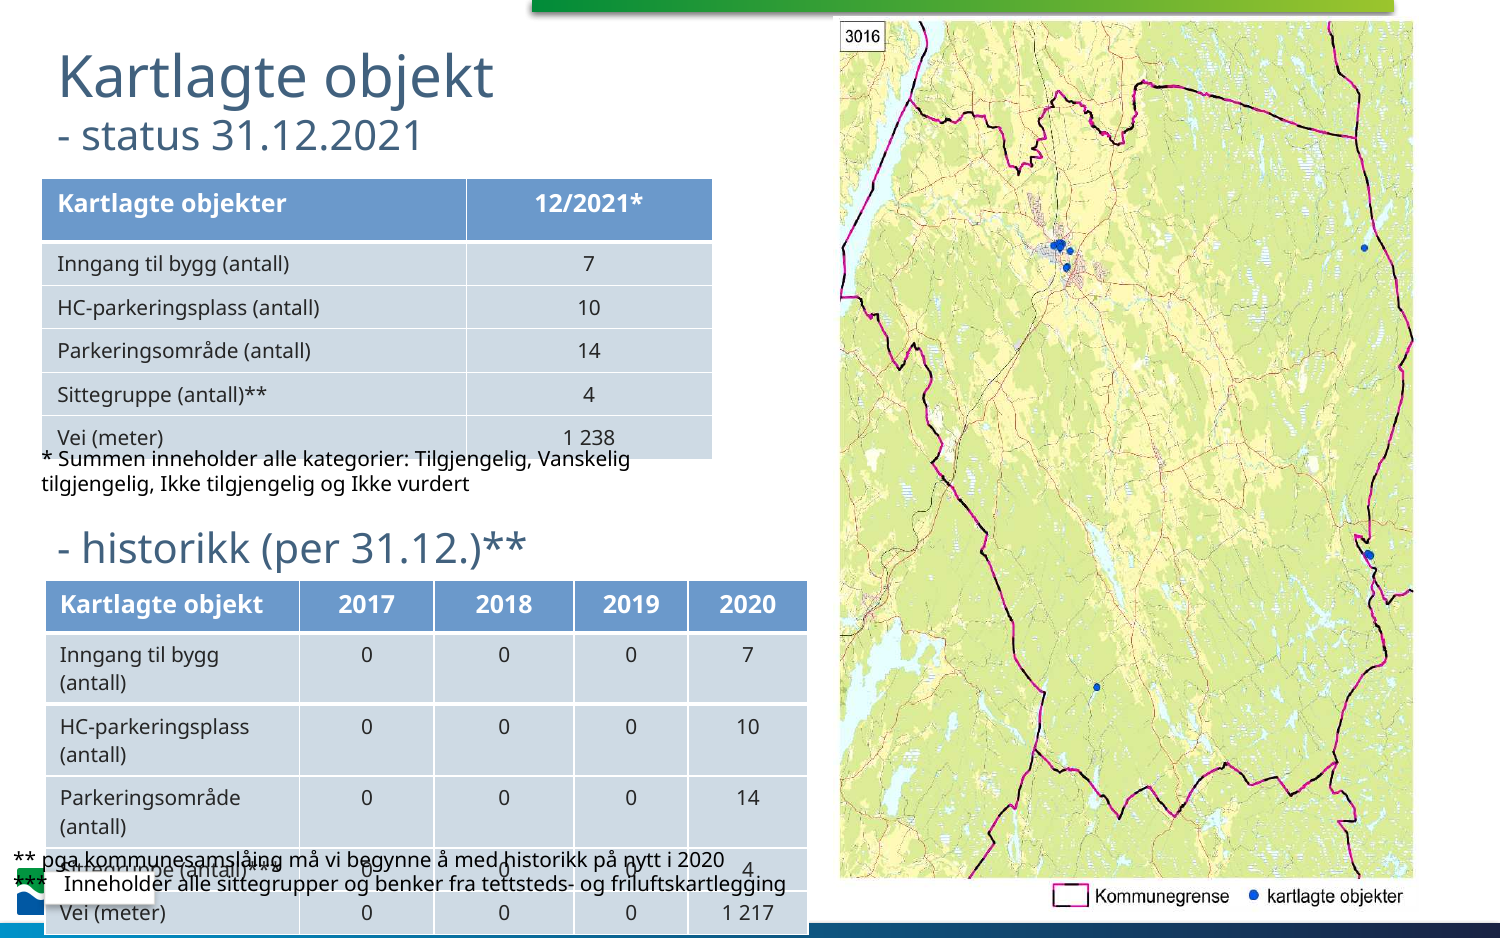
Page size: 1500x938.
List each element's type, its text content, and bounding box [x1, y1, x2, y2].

text_box - historikk (per 31.12.)** [42, 496, 828, 580]
table_cell 7 [467, 244, 712, 285]
table_cell 0 [435, 904, 573, 934]
table_cell Parkeringsområde (antall) [42, 329, 466, 372]
table_cell Vei (meter) [42, 416, 466, 438]
table_cell 1 217 [689, 892, 807, 934]
table_cell Vei (meter) [46, 904, 299, 934]
table_cell 14 [689, 777, 807, 847]
table_cell 0 [435, 635, 573, 702]
table_cell 0 [300, 777, 433, 838]
table_cell 0 [435, 706, 573, 775]
text_box * Summen inneholder alle kategorier: Tilgjengelig, Vanskelig tilgjengelig, Ikke tilgjengelig og Ikke vurdert [26, 438, 711, 504]
table_header 2017 [300, 581, 433, 631]
table_cell 0 [300, 904, 433, 934]
table_cell 7 [689, 635, 807, 702]
table_cell 4 [467, 373, 712, 415]
table_cell Inngang til bygg (antall) [42, 244, 466, 285]
table_cell Sittegruppe (antall)** [42, 373, 466, 415]
table_cell 0 [300, 635, 433, 702]
table_cell 10 [467, 286, 712, 328]
table_cell 0 [575, 904, 687, 934]
table_cell Inngang til bygg (antall) [46, 635, 299, 702]
table_cell HC-parkeringsplass (antall) [42, 286, 466, 328]
table_header Kartlagte objekt [46, 581, 299, 631]
table_cell 4 [802, 849, 807, 890]
table_header Kartlagte objekter [42, 179, 466, 240]
text_box ** pga kommunesamslåing må vi begynne å med historikk på nytt i 2020 *** Inneholder alle sittegrupper og benker fra tettsteds- og friluftskartlegging [0, 838, 802, 904]
table_header 2019 [575, 581, 687, 631]
table_header 2020 [689, 581, 807, 631]
table_cell 14 [467, 329, 712, 372]
table_cell 0 [575, 777, 687, 838]
table_cell 0 [575, 706, 687, 775]
table_header 12/2021* [467, 179, 712, 240]
table_cell HC-parkeringsplass (antall) [46, 706, 299, 775]
text_box Kartlagte objekt - status 31.12.2021 [42, 24, 828, 167]
table_cell Parkeringsområde (antall) [46, 777, 299, 838]
table_cell 1 238 [467, 416, 712, 459]
picture [833, 16, 1419, 913]
table_cell 0 [300, 706, 433, 775]
table_cell 0 [575, 635, 687, 702]
table_cell 10 [689, 706, 807, 775]
table_header 2018 [435, 581, 573, 631]
table_cell 0 [435, 777, 573, 838]
